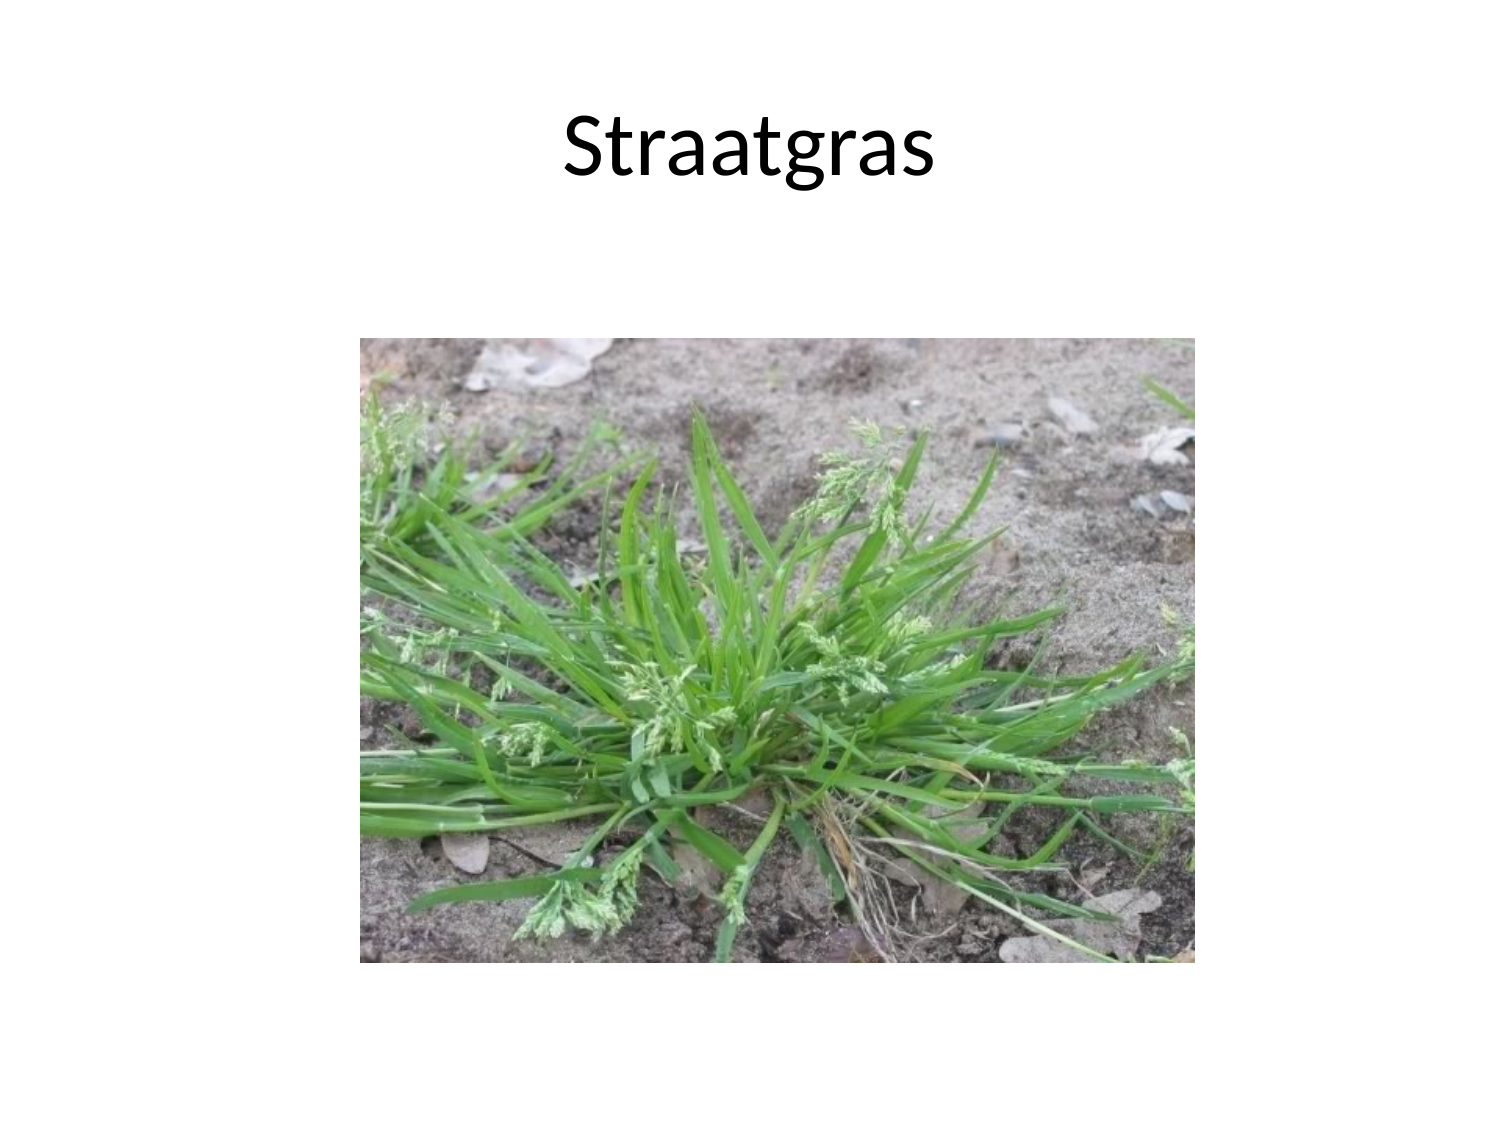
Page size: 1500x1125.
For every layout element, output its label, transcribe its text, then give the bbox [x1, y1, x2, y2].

picture [359, 337, 1195, 964]
title Straatgras [75, 45, 1425, 233]
